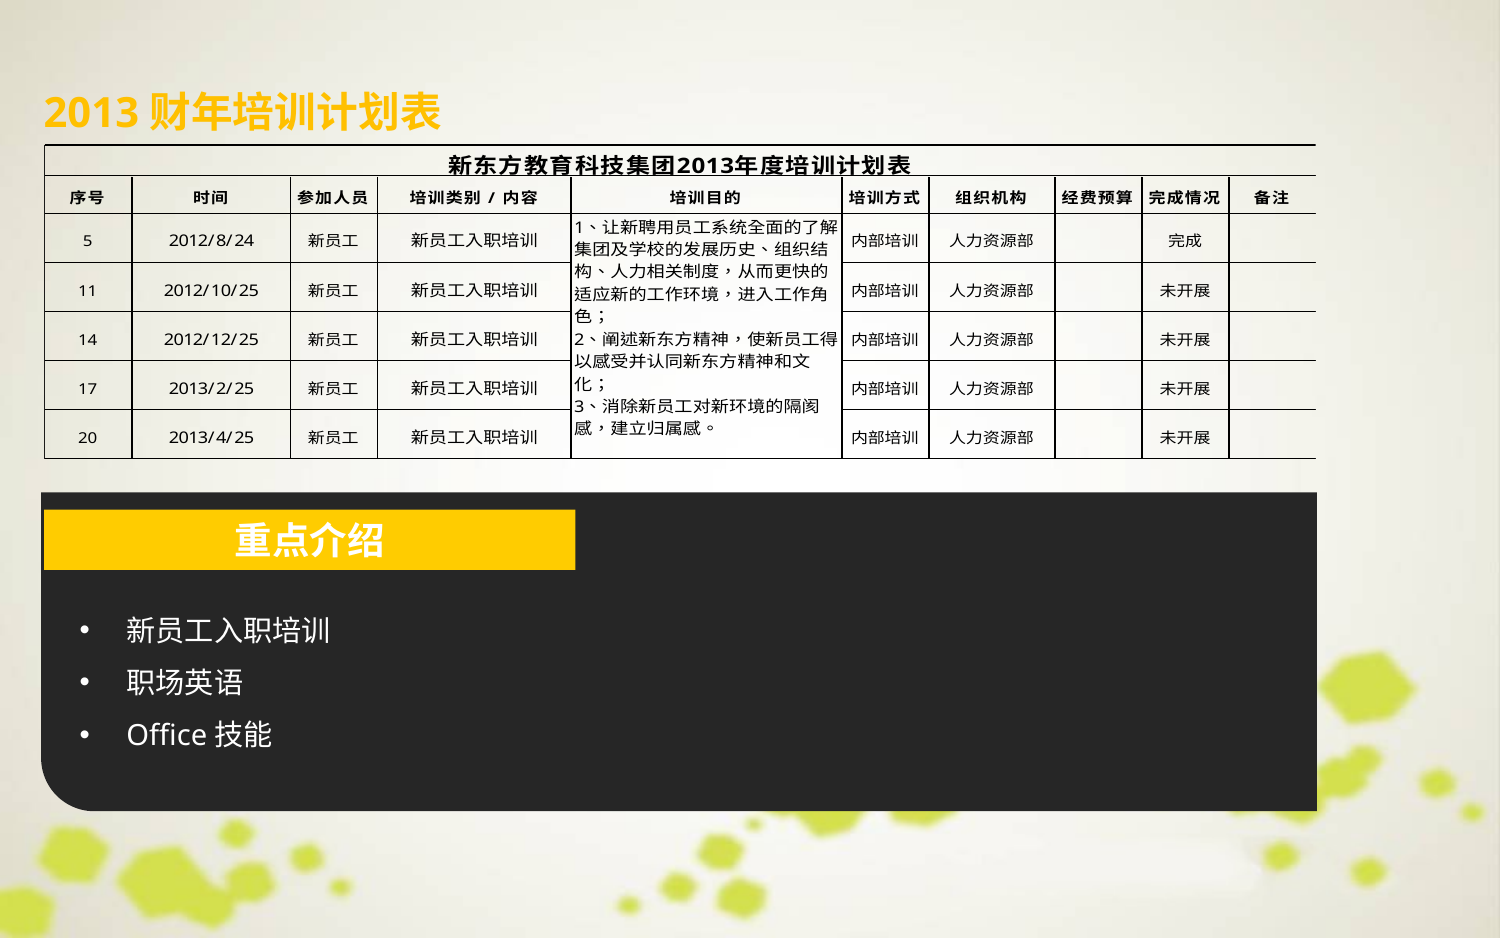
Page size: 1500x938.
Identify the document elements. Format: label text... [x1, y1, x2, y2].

text_box 重点介绍 [44, 509, 576, 570]
picture [0, 0, 1500, 938]
text_box 2013财年培训计划表 [28, 78, 1140, 144]
text_box [39, 490, 1319, 814]
text_box 新员工入职培训 职场英语 Office技能 [64, 587, 1294, 883]
